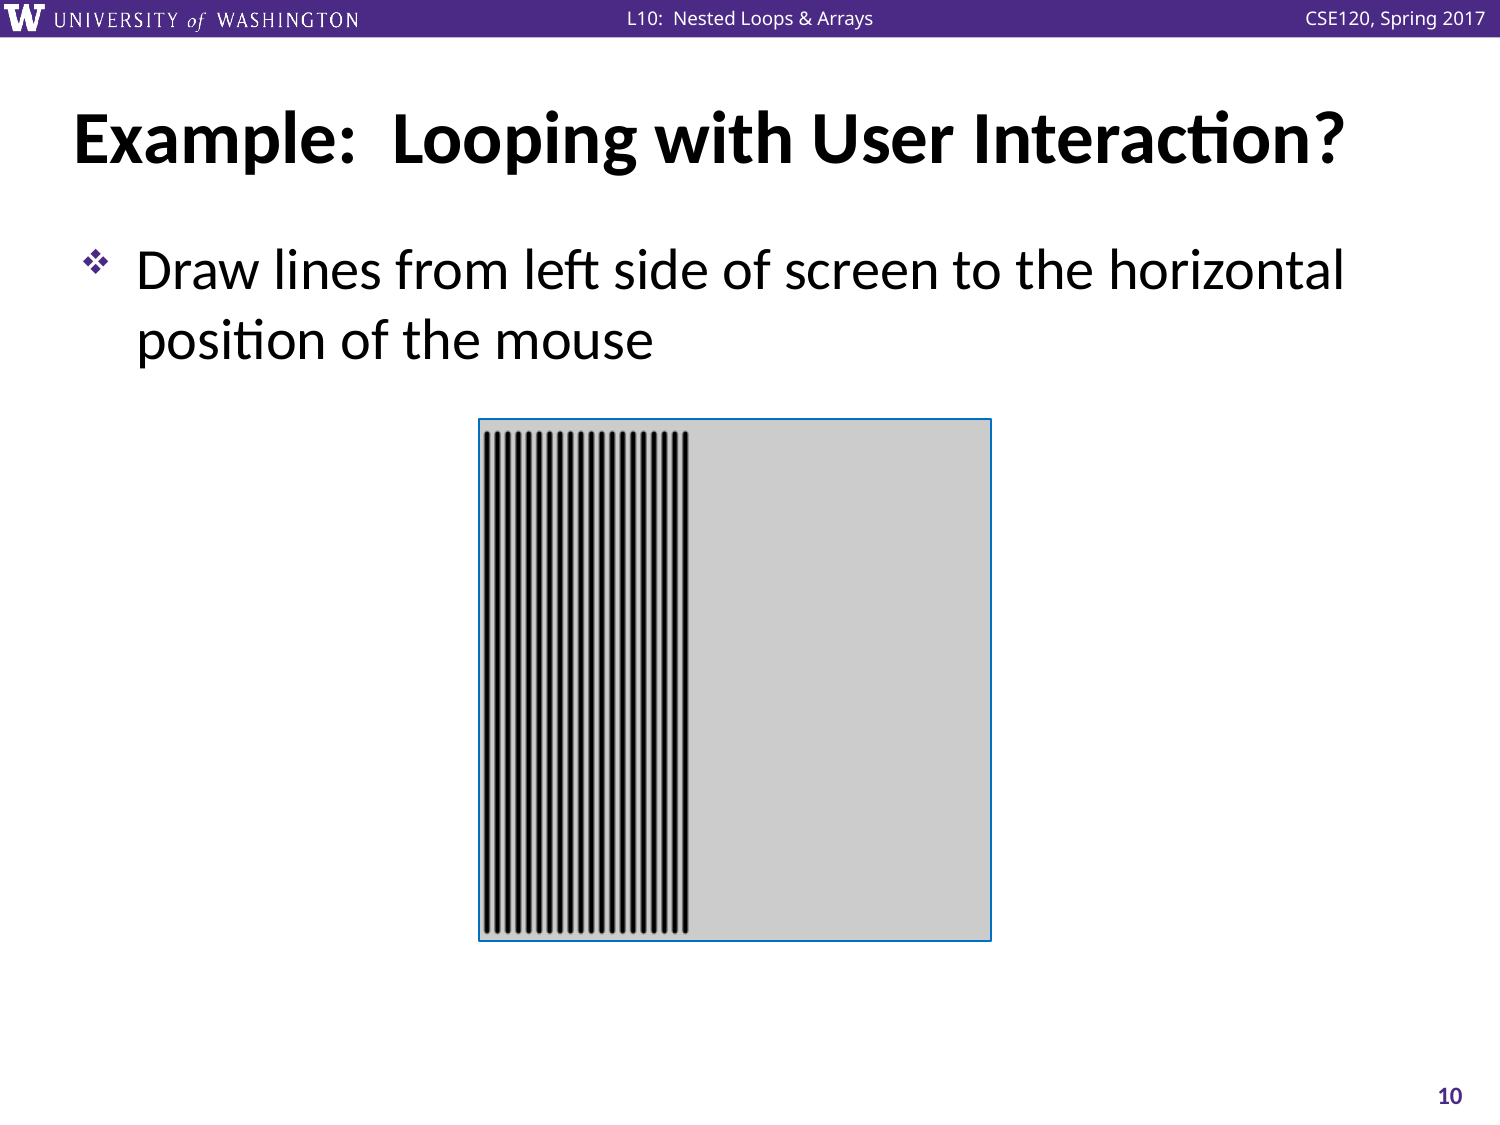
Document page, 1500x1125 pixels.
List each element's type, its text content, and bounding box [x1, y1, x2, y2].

picture [4, 4, 358, 32]
slide_number 10 [1400, 1065, 1500, 1125]
title Example: Looping with User Interaction? [58, 71, 1438, 197]
picture [479, 419, 991, 941]
list Draw lines from left side of screen to the horizontal position of the mouse [64, 223, 1438, 1040]
